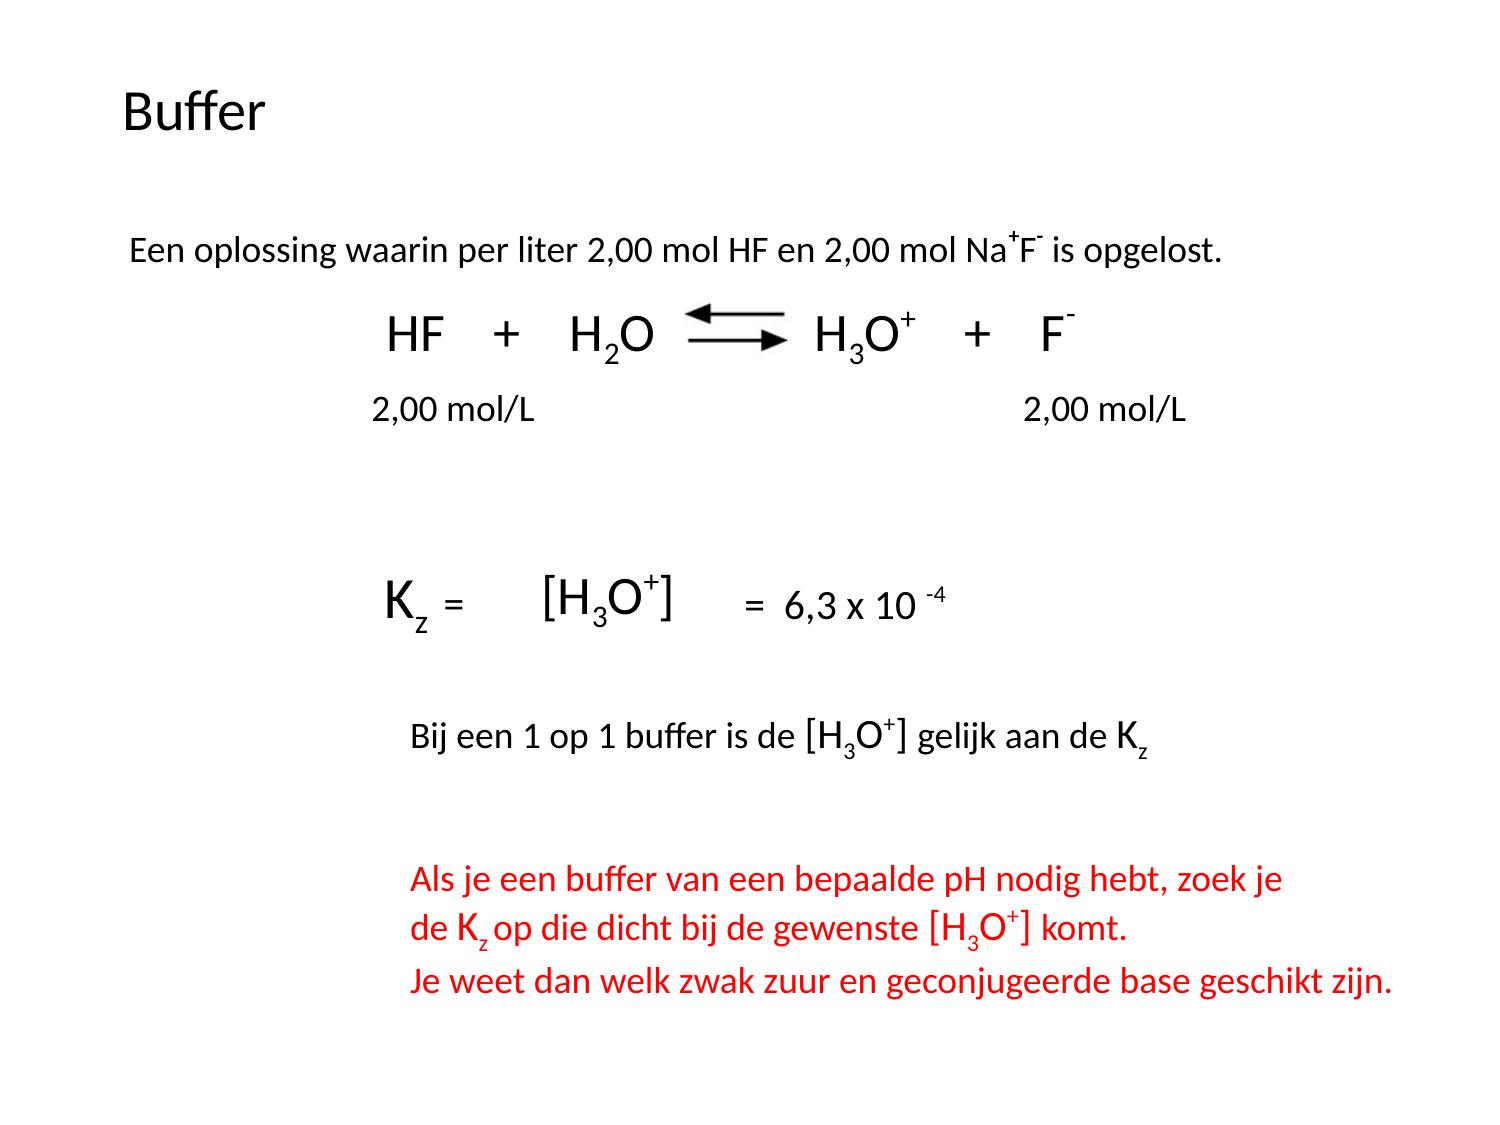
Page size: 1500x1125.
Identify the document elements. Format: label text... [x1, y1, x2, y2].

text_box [302, 511, 1158, 658]
text_box Bij een 1 op 1 buffer is de [H3O+] gelijk aan de Kz Als je een buffer van een bepaalde pH nodig hebt, zoek je de Kz op die dicht bij de gewenste [H3O+] komt. Je weet dan welk zwak zuur en geconjugeerde base geschikt zijn. [395, 699, 1410, 1034]
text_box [322, 285, 1500, 480]
text_box Een buffer is bijvoorbeeld: Een oplossing waarin per liter 2,00 mol HF en 2,00 mol Na+F- is opgelost. [114, 169, 1239, 468]
text_box Buffer [108, 64, 282, 150]
